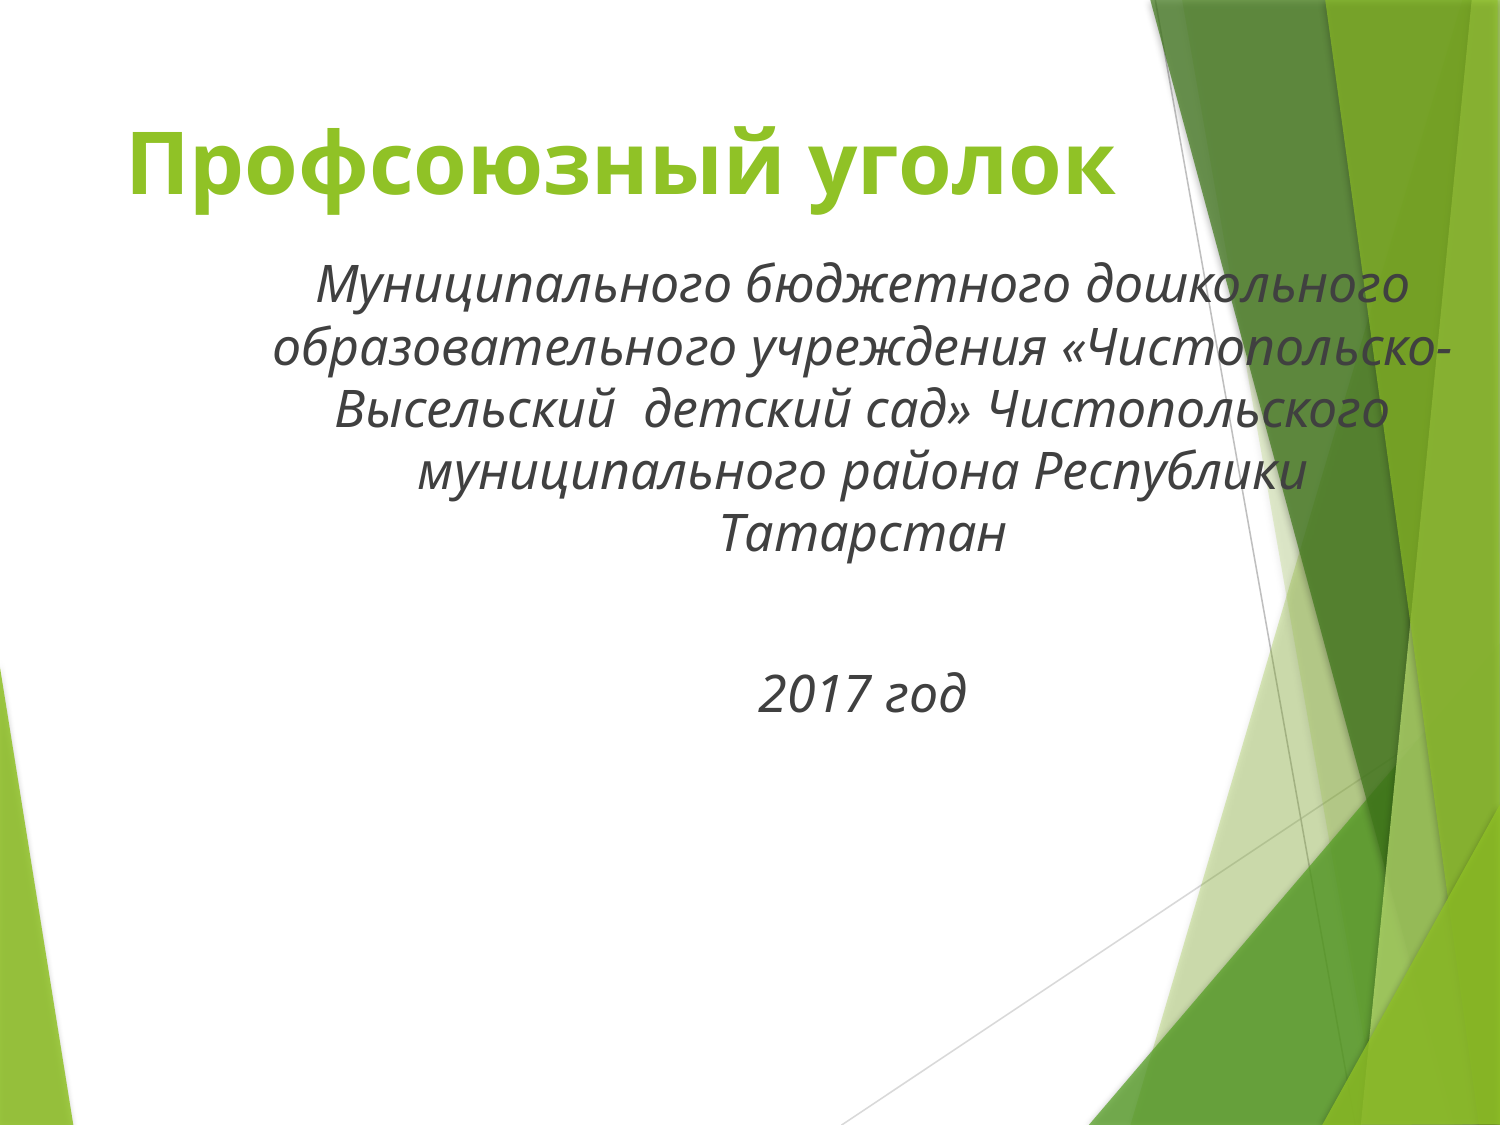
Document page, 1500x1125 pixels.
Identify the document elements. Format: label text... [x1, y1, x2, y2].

title Профсоюзный уголок [99, 99, 1142, 317]
list Муниципального бюджетного дошкольного образовательного учреждения «Чистопольско-Высельский детский сад» Чистопольского муниципального района Республики Татарстан 2017 год [242, 243, 1473, 734]
